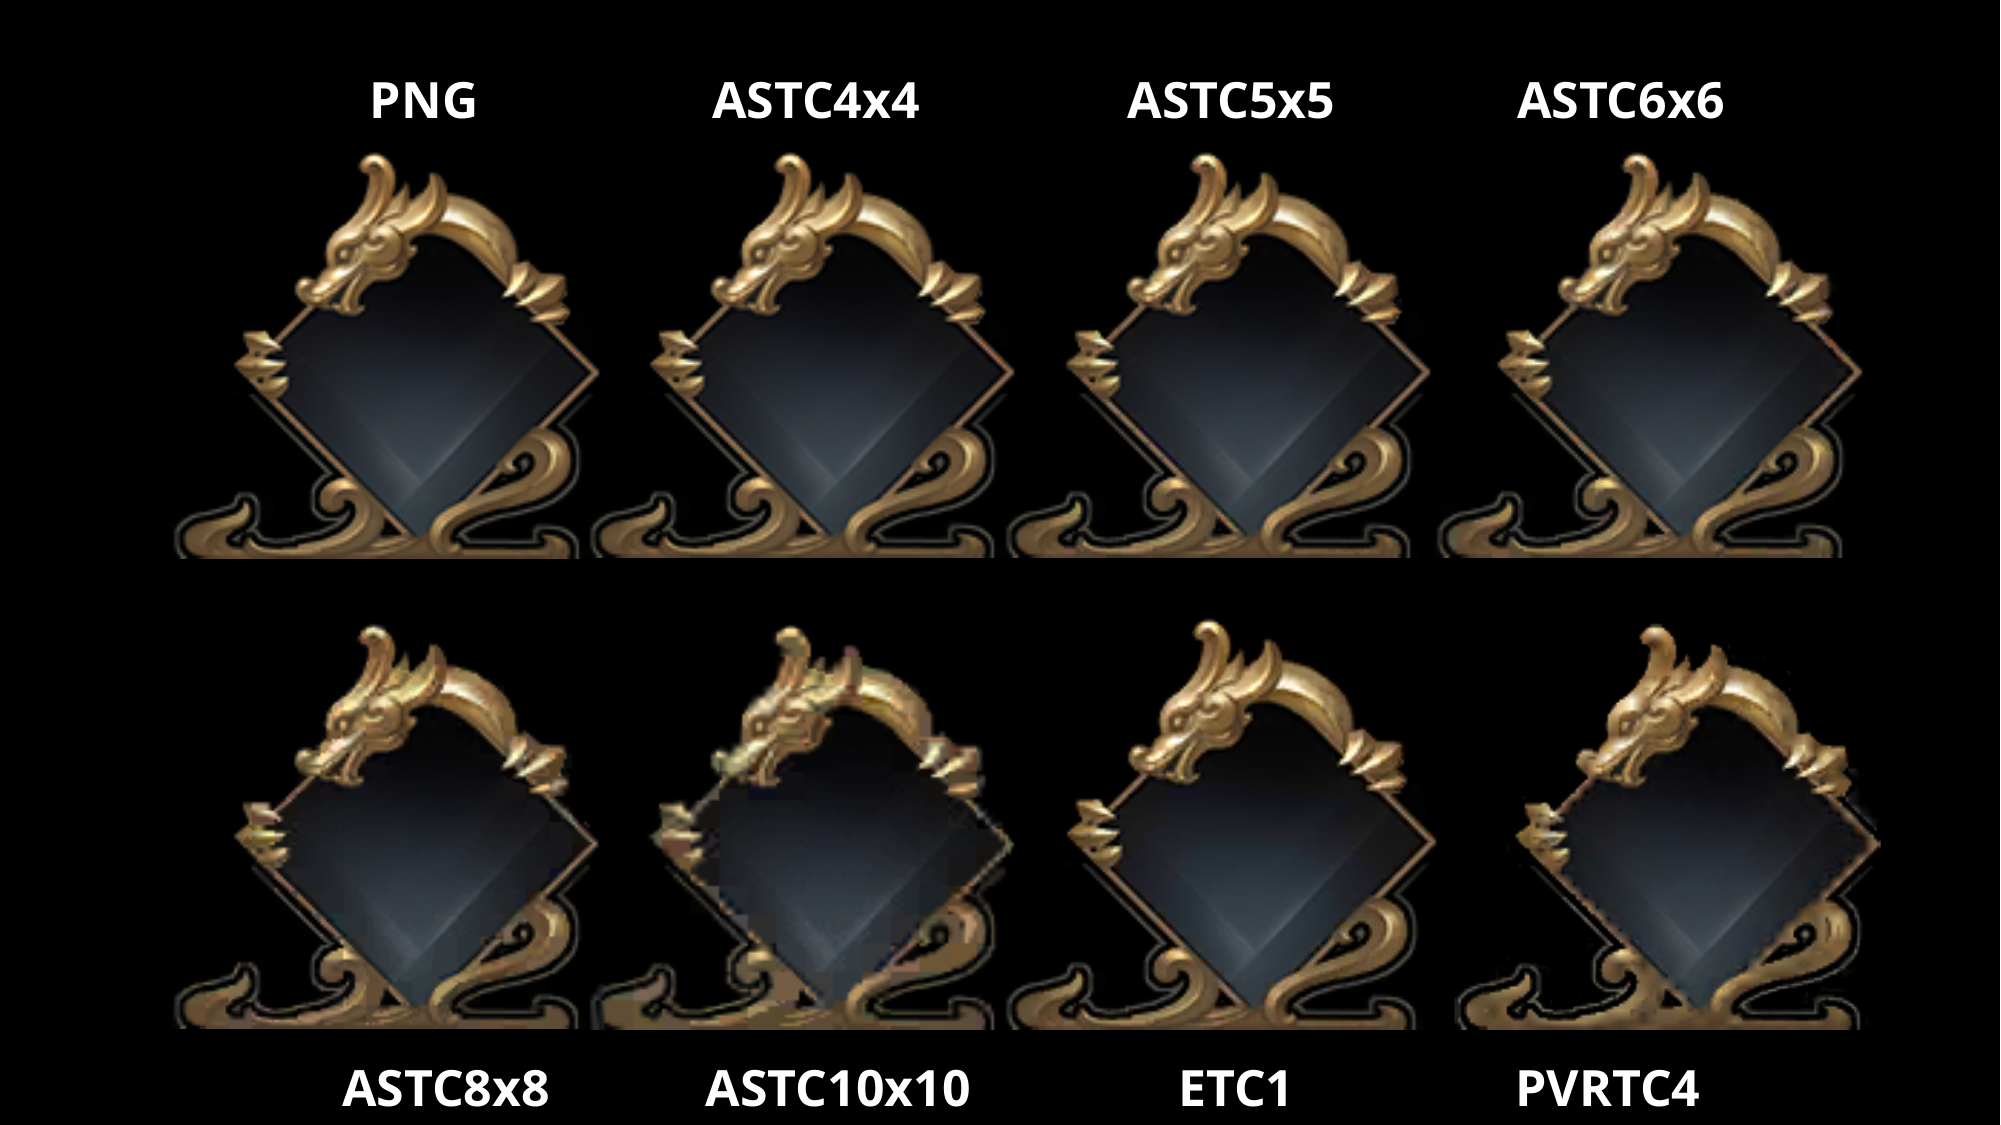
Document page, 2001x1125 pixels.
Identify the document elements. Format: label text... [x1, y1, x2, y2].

picture [161, 99, 1883, 559]
text_box PNG ASTC4x4 ASTC5x5 ASTC6x6 [117, 61, 1952, 137]
picture [161, 565, 1901, 1031]
text_box ASTC8x8 ASTC10x10 ETC1 PVRTC4 [117, 1049, 1952, 1124]
